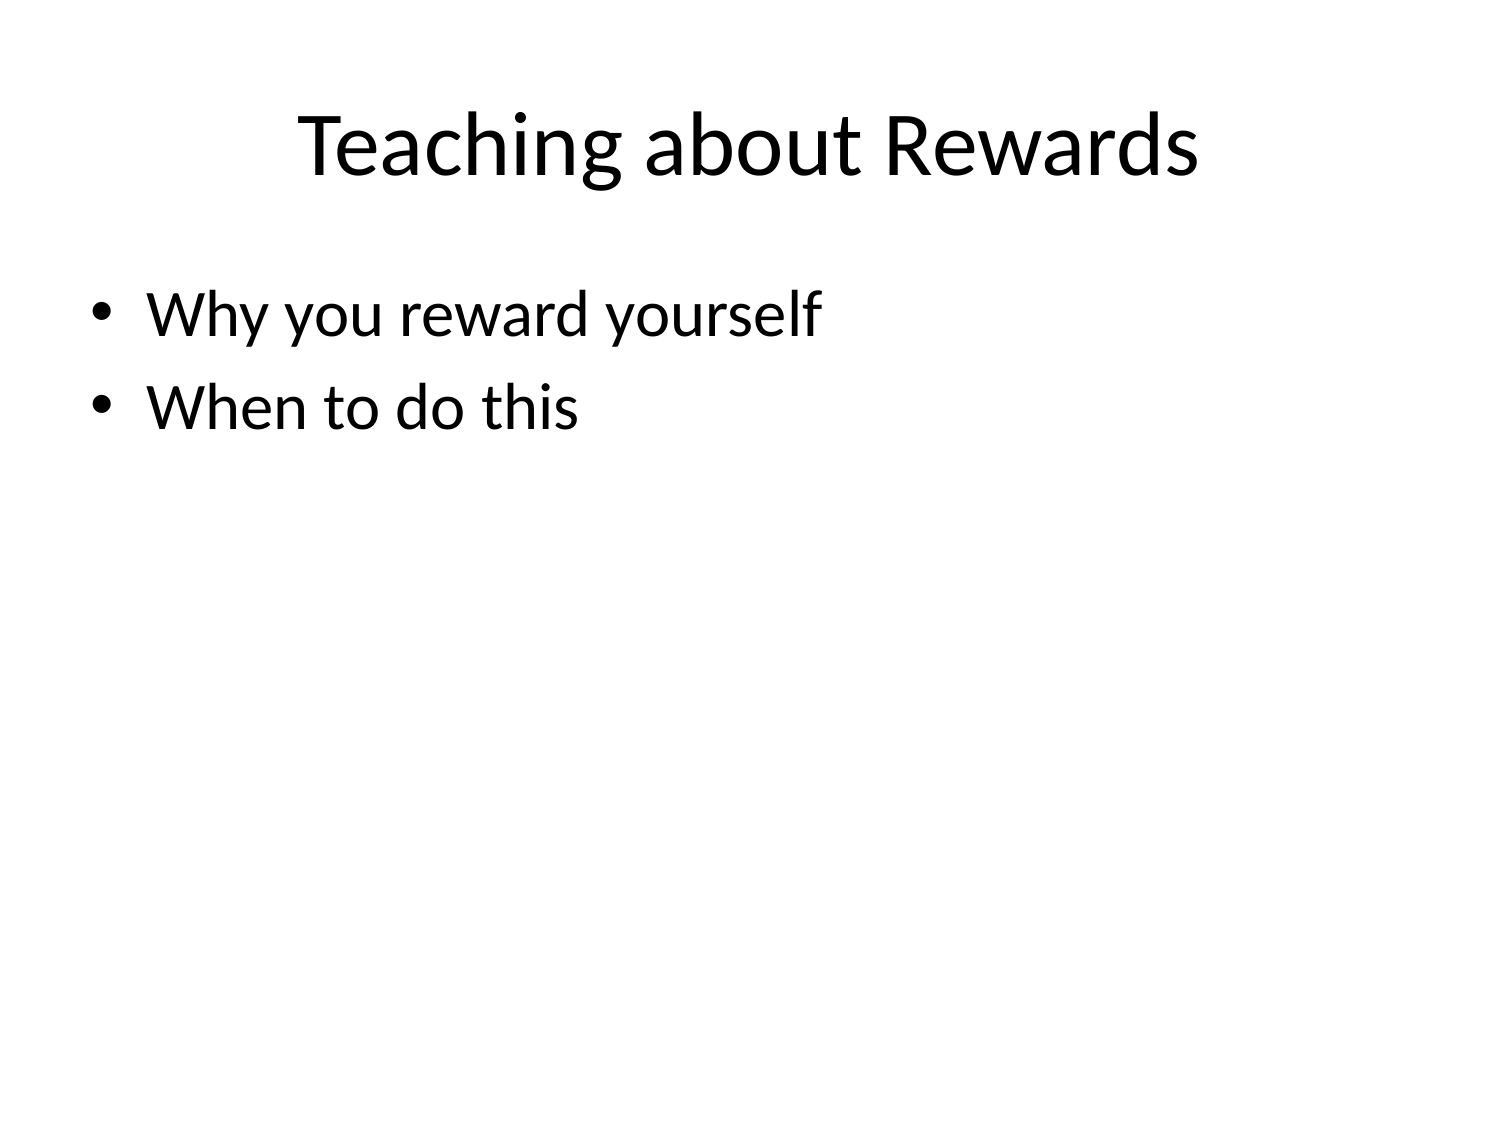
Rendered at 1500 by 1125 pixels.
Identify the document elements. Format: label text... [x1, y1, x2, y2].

title Teaching about Rewards [75, 45, 1425, 233]
list Why you reward yourself When to do this [75, 262, 1425, 1005]
